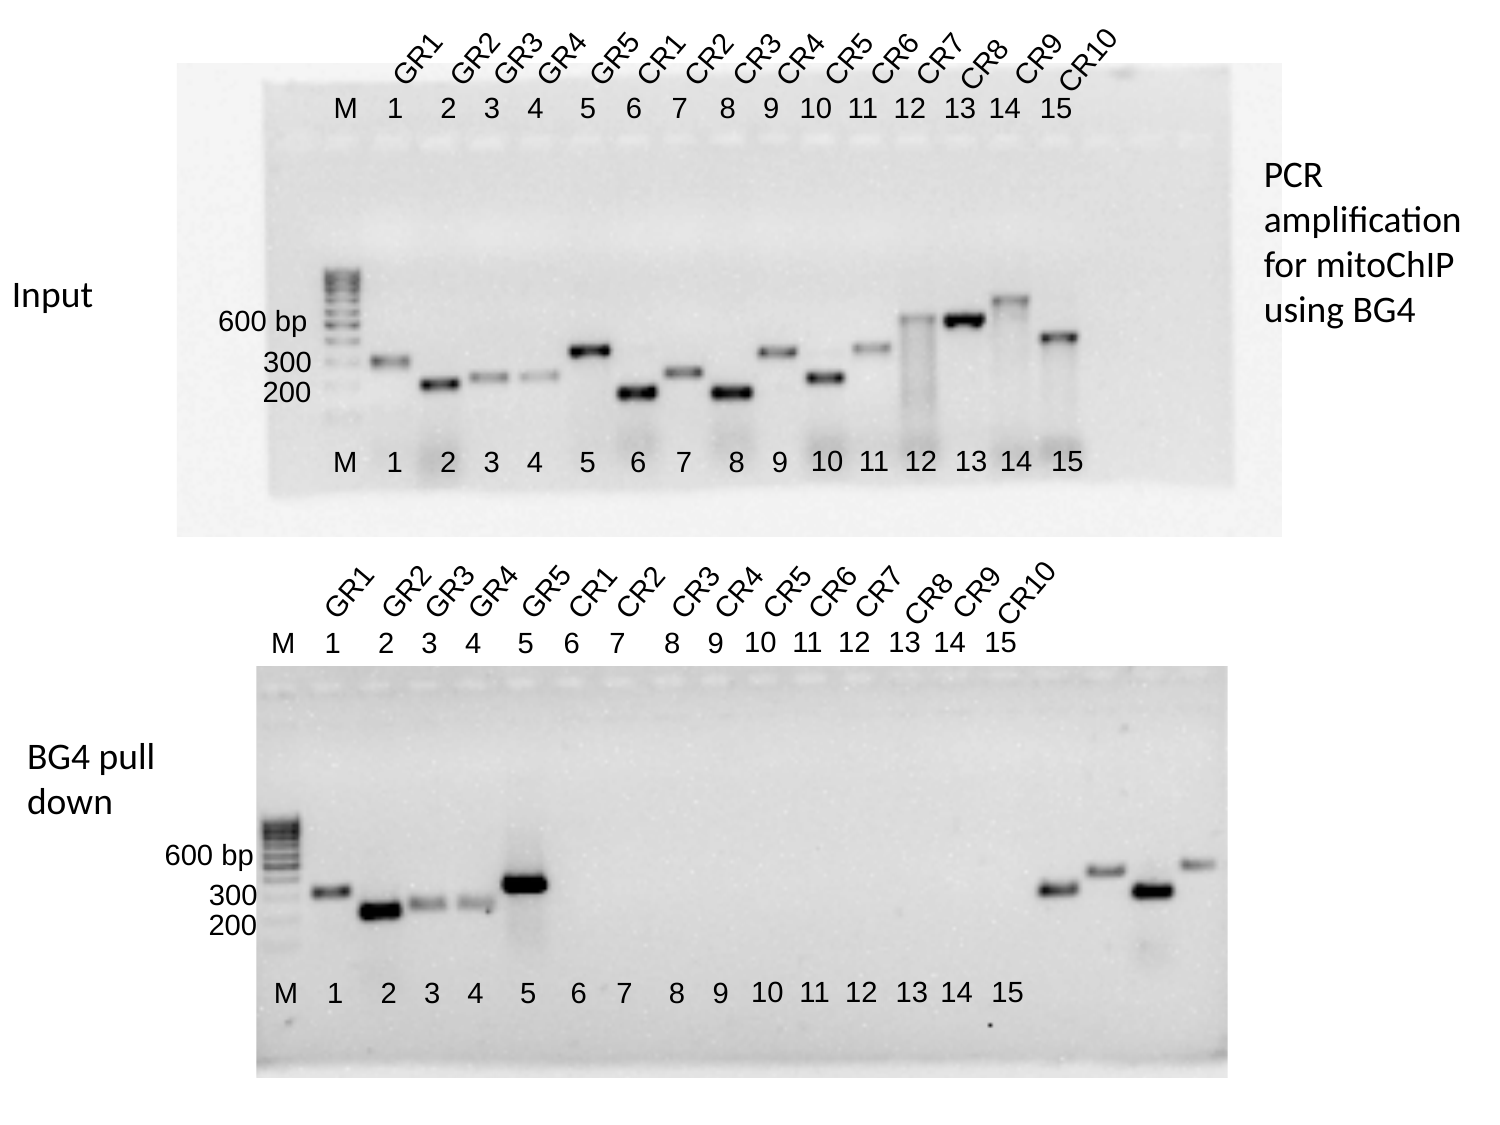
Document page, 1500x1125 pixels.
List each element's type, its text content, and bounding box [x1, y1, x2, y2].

text_box PCR amplification for mitoChIP using BG4 [1283, 142, 1500, 338]
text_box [149, 536, 1228, 1078]
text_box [176, 3, 1283, 537]
text_box Input [0, 262, 150, 323]
text_box BG4 pull down [12, 724, 149, 830]
